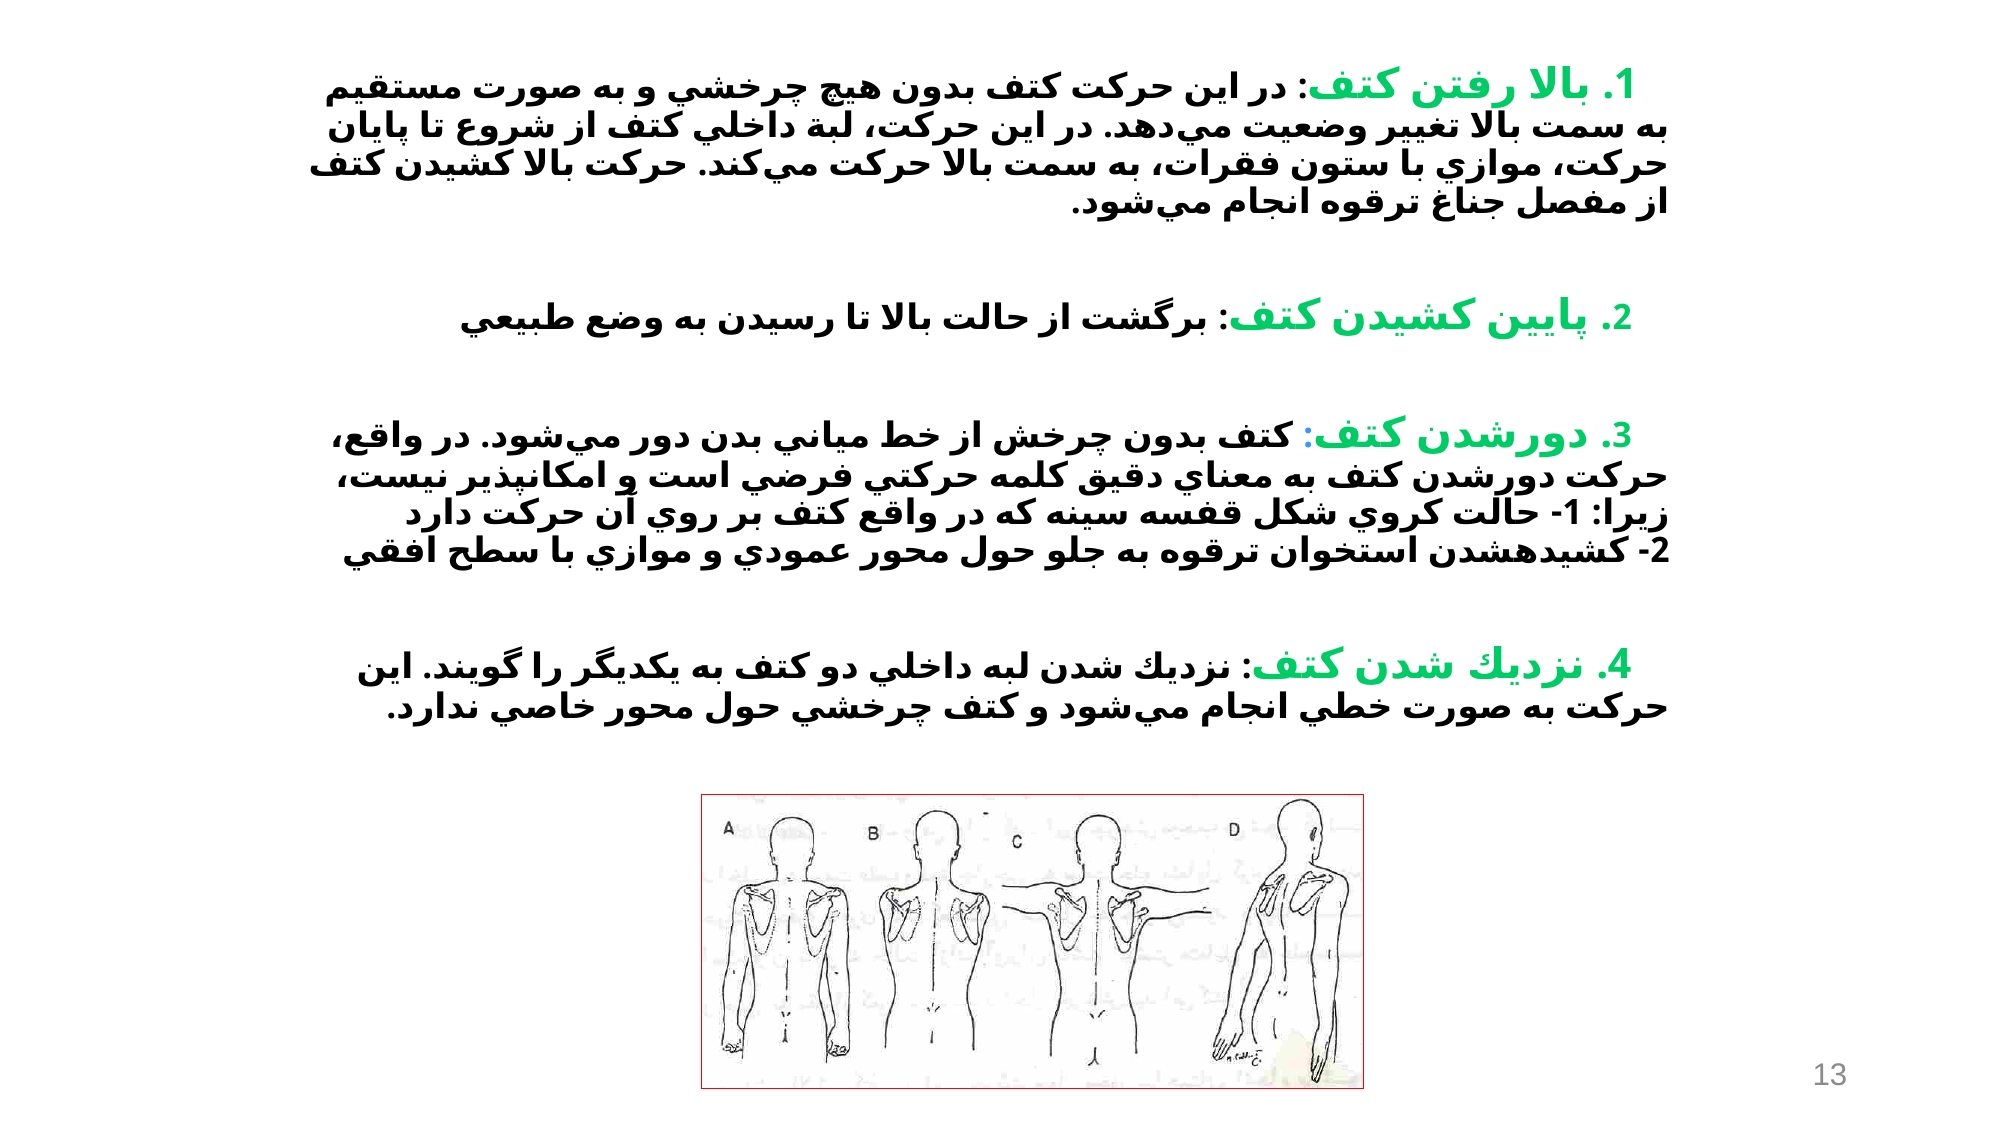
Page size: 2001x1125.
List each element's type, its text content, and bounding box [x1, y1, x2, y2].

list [701, 794, 1364, 1089]
slide_number 13 [1412, 1042, 1863, 1103]
list 1. بالا رفتن كتف: در اين حركت كتف بدون هيچ چرخشي و به صورت مستقيم به سمت بالا تغيير وضعيت مي‌دهد. در اين حركت، لبة داخلي كتف از شروع تا پايان حركت، موازي با ستون فقرات، به سمت بالا حركت مي‌كند. حركت بالا كشيدن كتف از مفصل جناغ ترقوه انجام مي‌شود. 2. پايين كشيدن كتف: برگشت از حالت بالا تا رسيدن به وضع طبيعي 3. دورشدن كتف: كتف بدون چرخش از خط مياني بدن دور مي‌شود. در واقع، حركت دورشدن كتف به معناي دقيق كلمه حركتي فرضي است و امكانپذير نيست، زيرا: 1- حالت كروي شكل قفسه سينه كه در واقع كتف بر روي آن حركت دارد 2- كشيده‎شدن استخوان ترقوه به جلو حول محور عمودي و موازي با سطح افقي 4. نزديك شدن كتف: نزديك شدن لبه داخلي دو كتف به يكديگر را ‌گويند. اين حركت به صورت خطي انجام مي‌شود و كتف چرخشي حول محور خاصي ندارد. [281, 54, 1719, 800]
